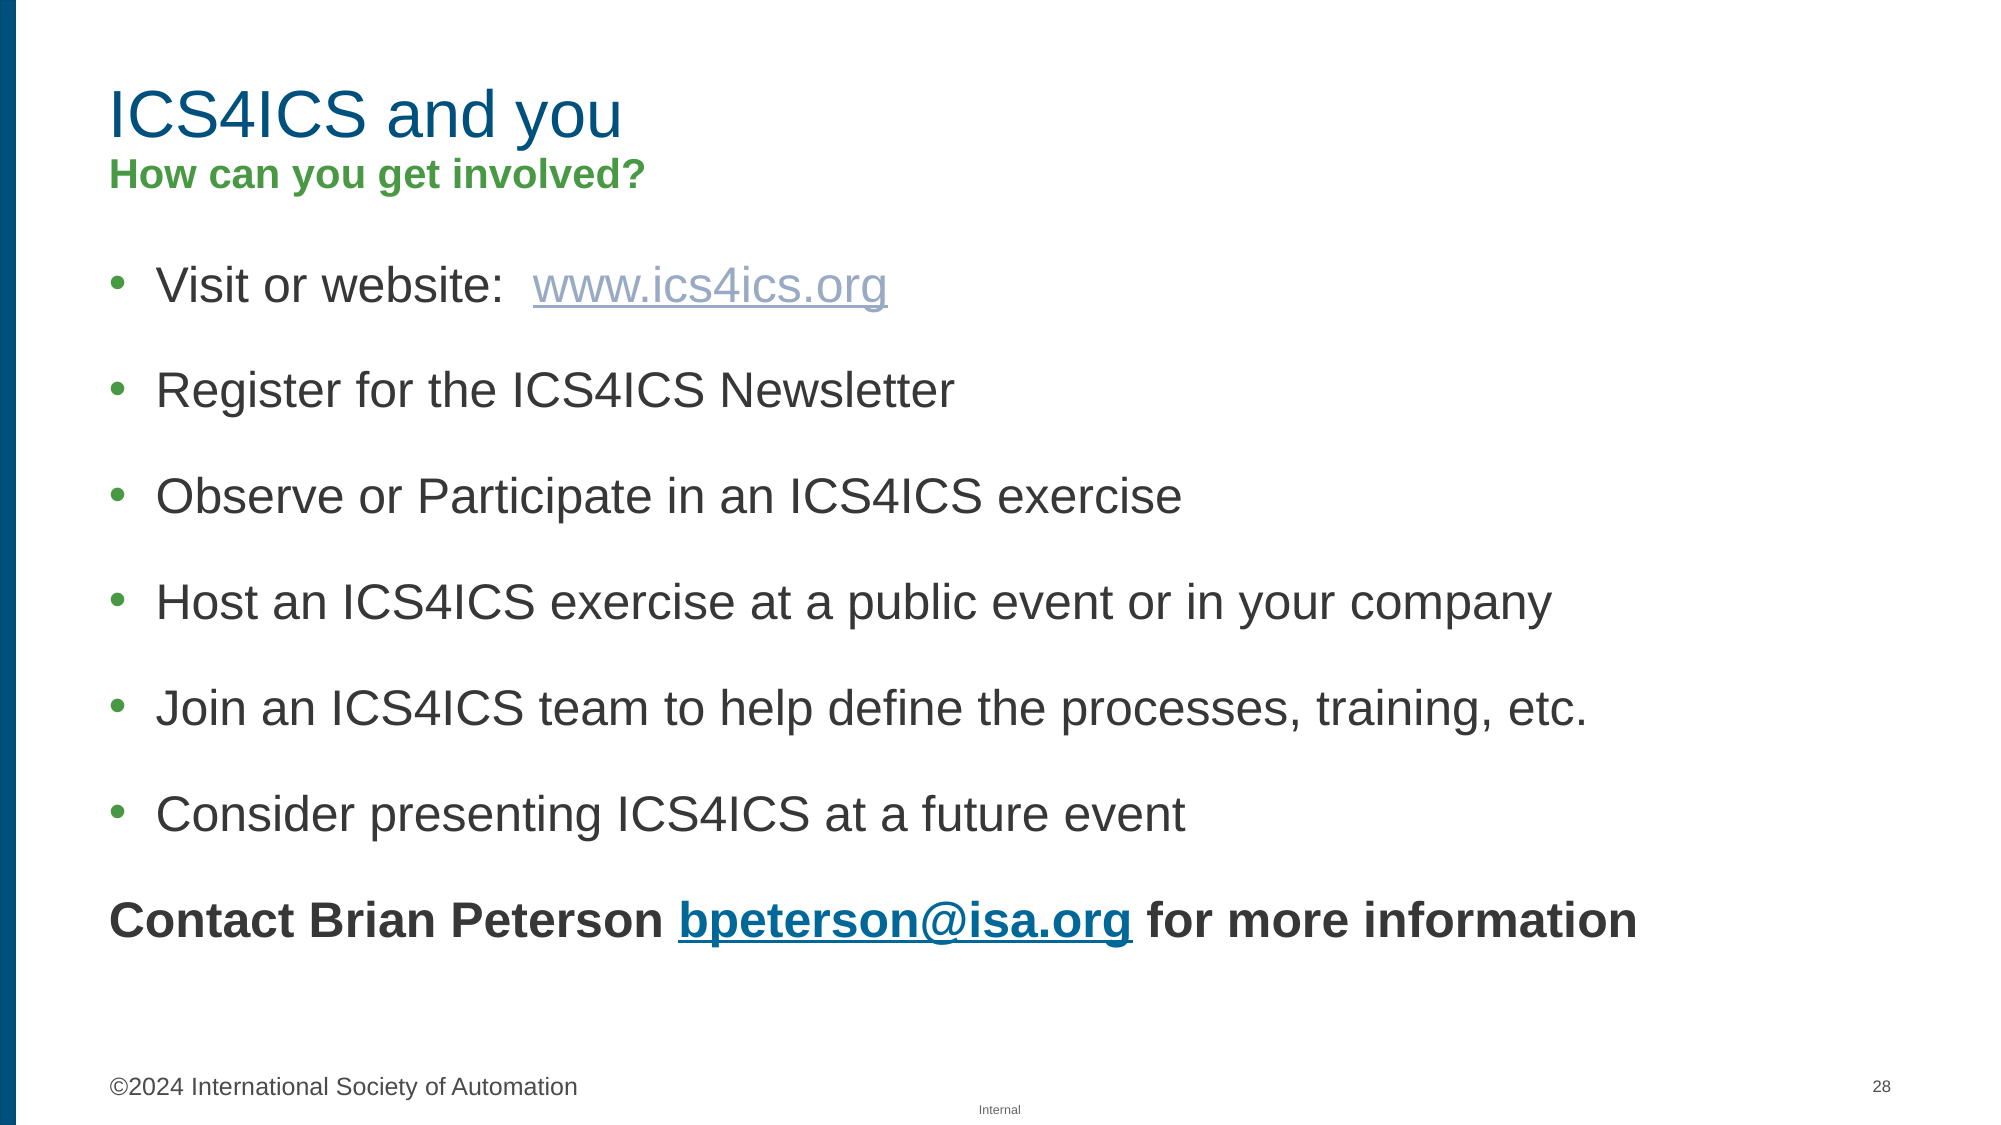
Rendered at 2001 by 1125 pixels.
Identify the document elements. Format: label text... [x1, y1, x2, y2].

slide_number 28 [1456, 1071, 1907, 1100]
title ICS4ICS and you How can you get involved? [93, 93, 1819, 184]
list Visit or website: www.ics4ics.org Register for the ICS4ICS Newsletter Observe or Participate in an ICS4ICS exercise Host an ICS4ICS exercise at a public event or in your company Join an ICS4ICS team to help define the processes, training, etc. Consider presenting ICS4ICS at a future event Contact Brian Peterson bpeterson@isa.org for more information [93, 244, 1907, 1014]
